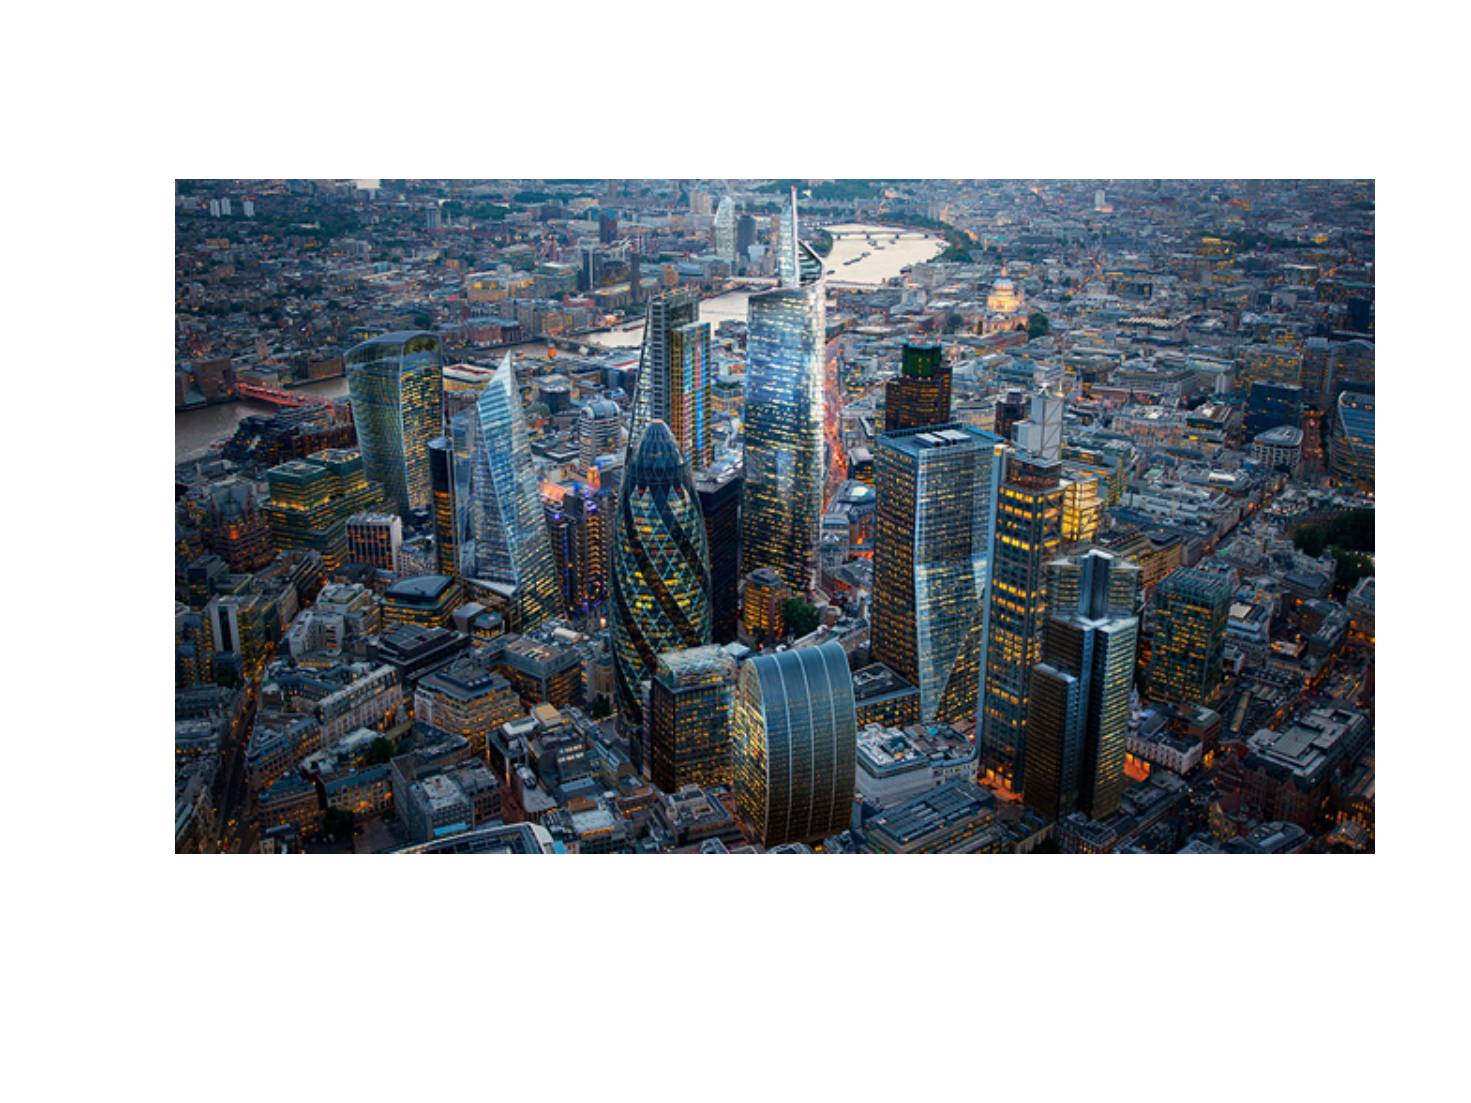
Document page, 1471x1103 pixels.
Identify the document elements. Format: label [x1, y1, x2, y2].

picture [175, 178, 1375, 854]
